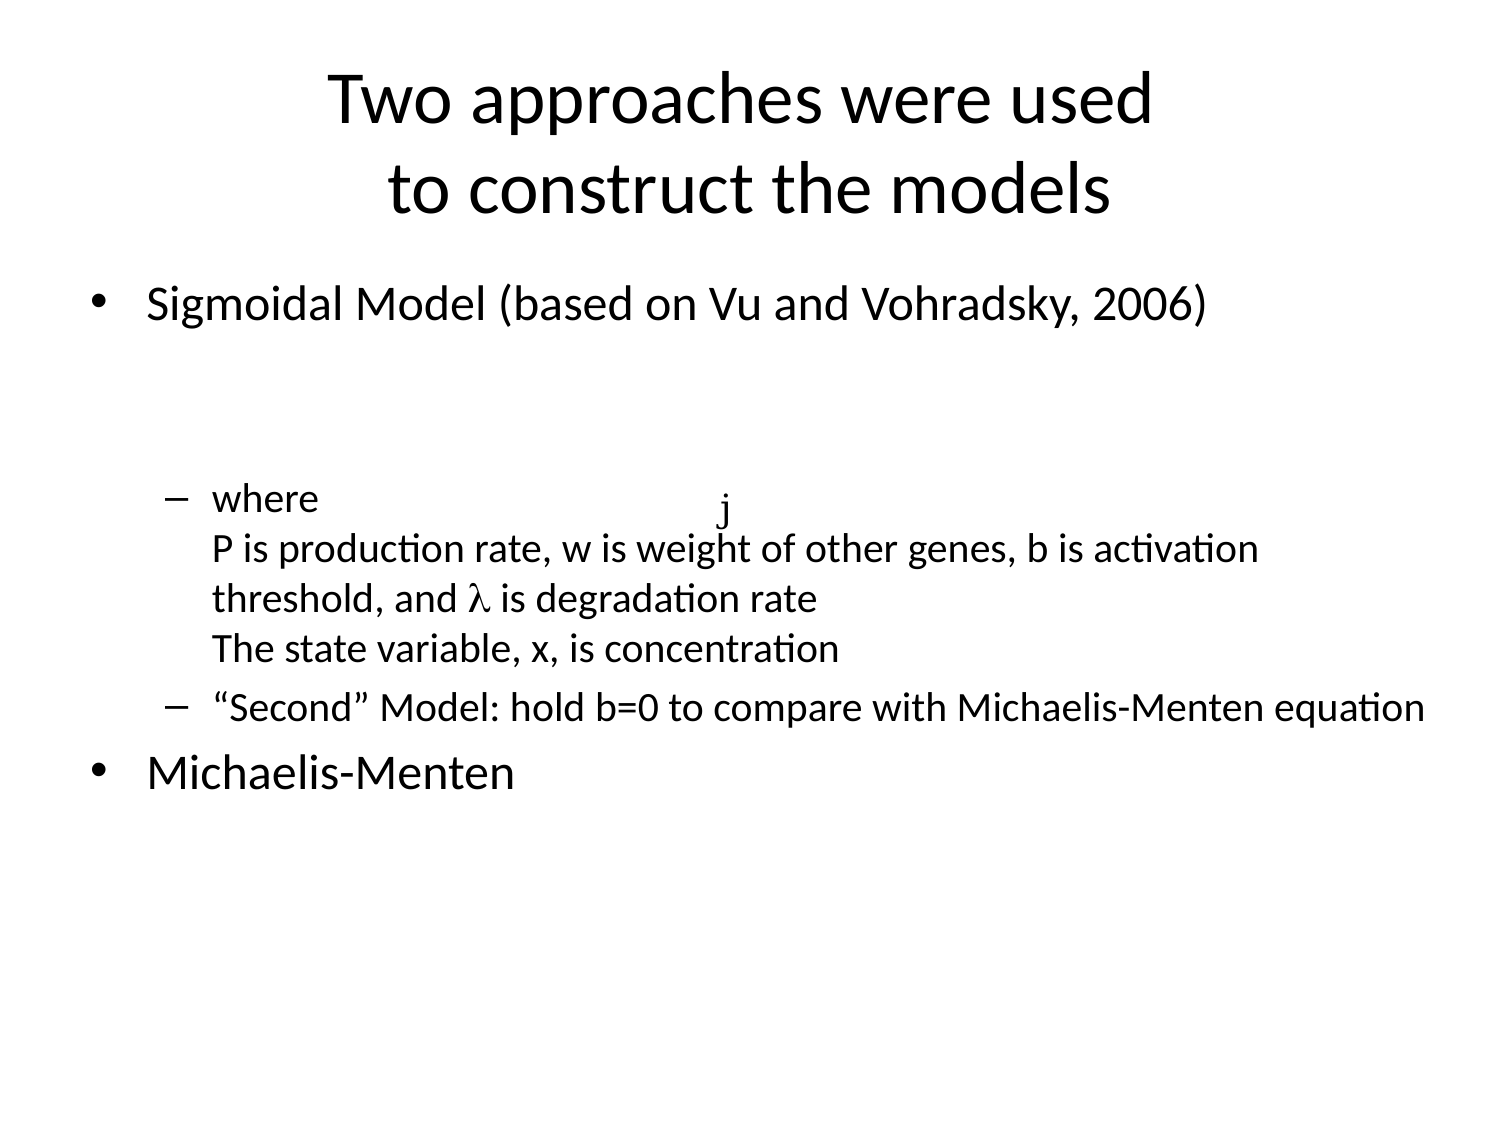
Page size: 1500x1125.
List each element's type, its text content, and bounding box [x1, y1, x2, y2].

title Two approaches were used to construct the models [75, 45, 1425, 233]
text_box j [705, 476, 747, 537]
